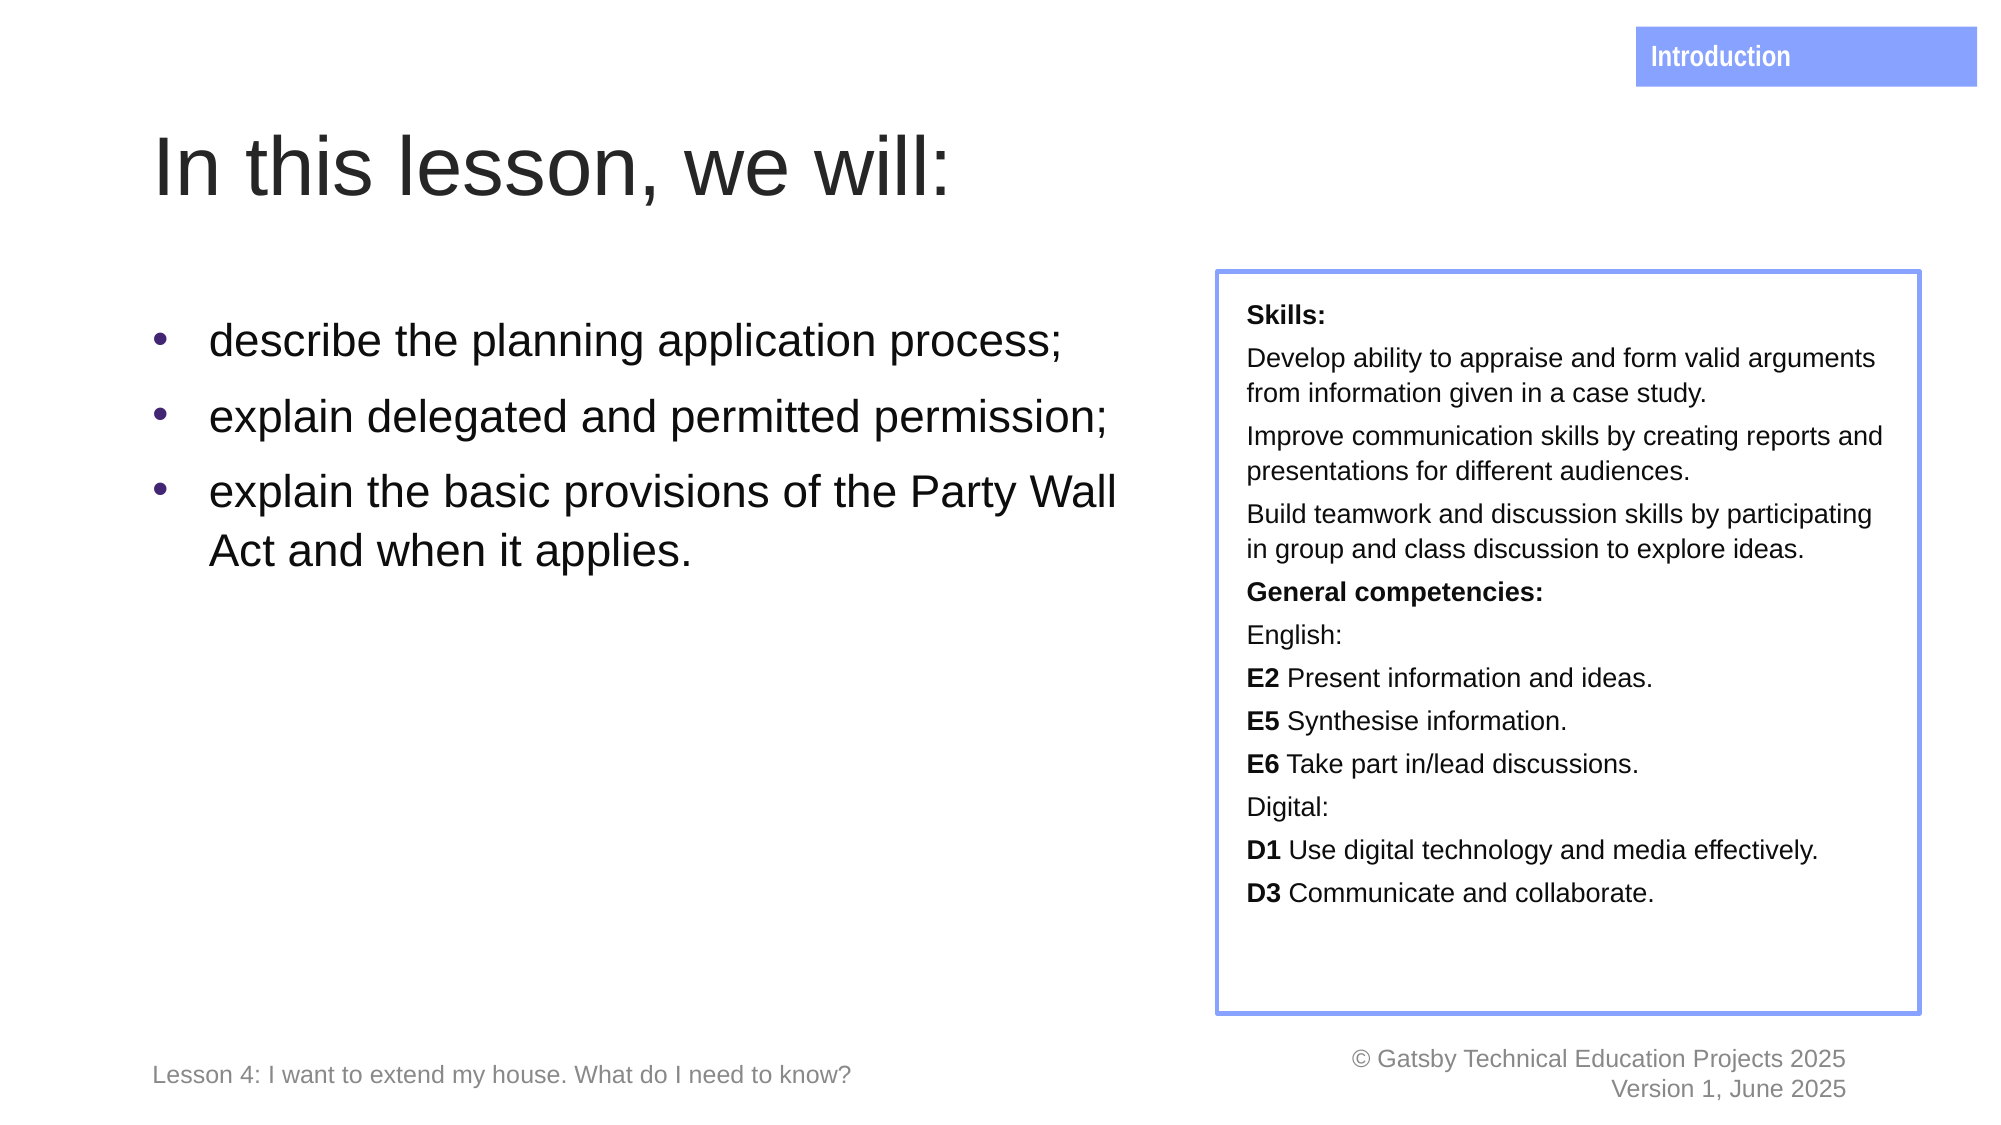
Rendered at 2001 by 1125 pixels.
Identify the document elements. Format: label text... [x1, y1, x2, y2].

title In this lesson, we will: [137, 59, 1863, 278]
list Lesson 4: I want to extend my house. What do I need to know? [137, 1042, 882, 1103]
list Skills: Develop ability to appraise and form valid arguments from information given in a case study. Improve communication skills by creating reports and presentations for different audiences. Build teamwork and discussion skills by participating in group and class discussion to explore ideas. General competencies: English: E2 Present information and ideas. E5 Synthesise information. E6 Take part in/lead discussions. Digital: D1 Use digital technology and media effectively. D3 Communicate and collaborate. [1215, 269, 1922, 1016]
list describe the planning application process; explain delegated and permitted permission; explain the basic provisions of the Party Wall Act and when it applies. [137, 299, 1199, 1014]
list Introduction [1636, 26, 1978, 87]
